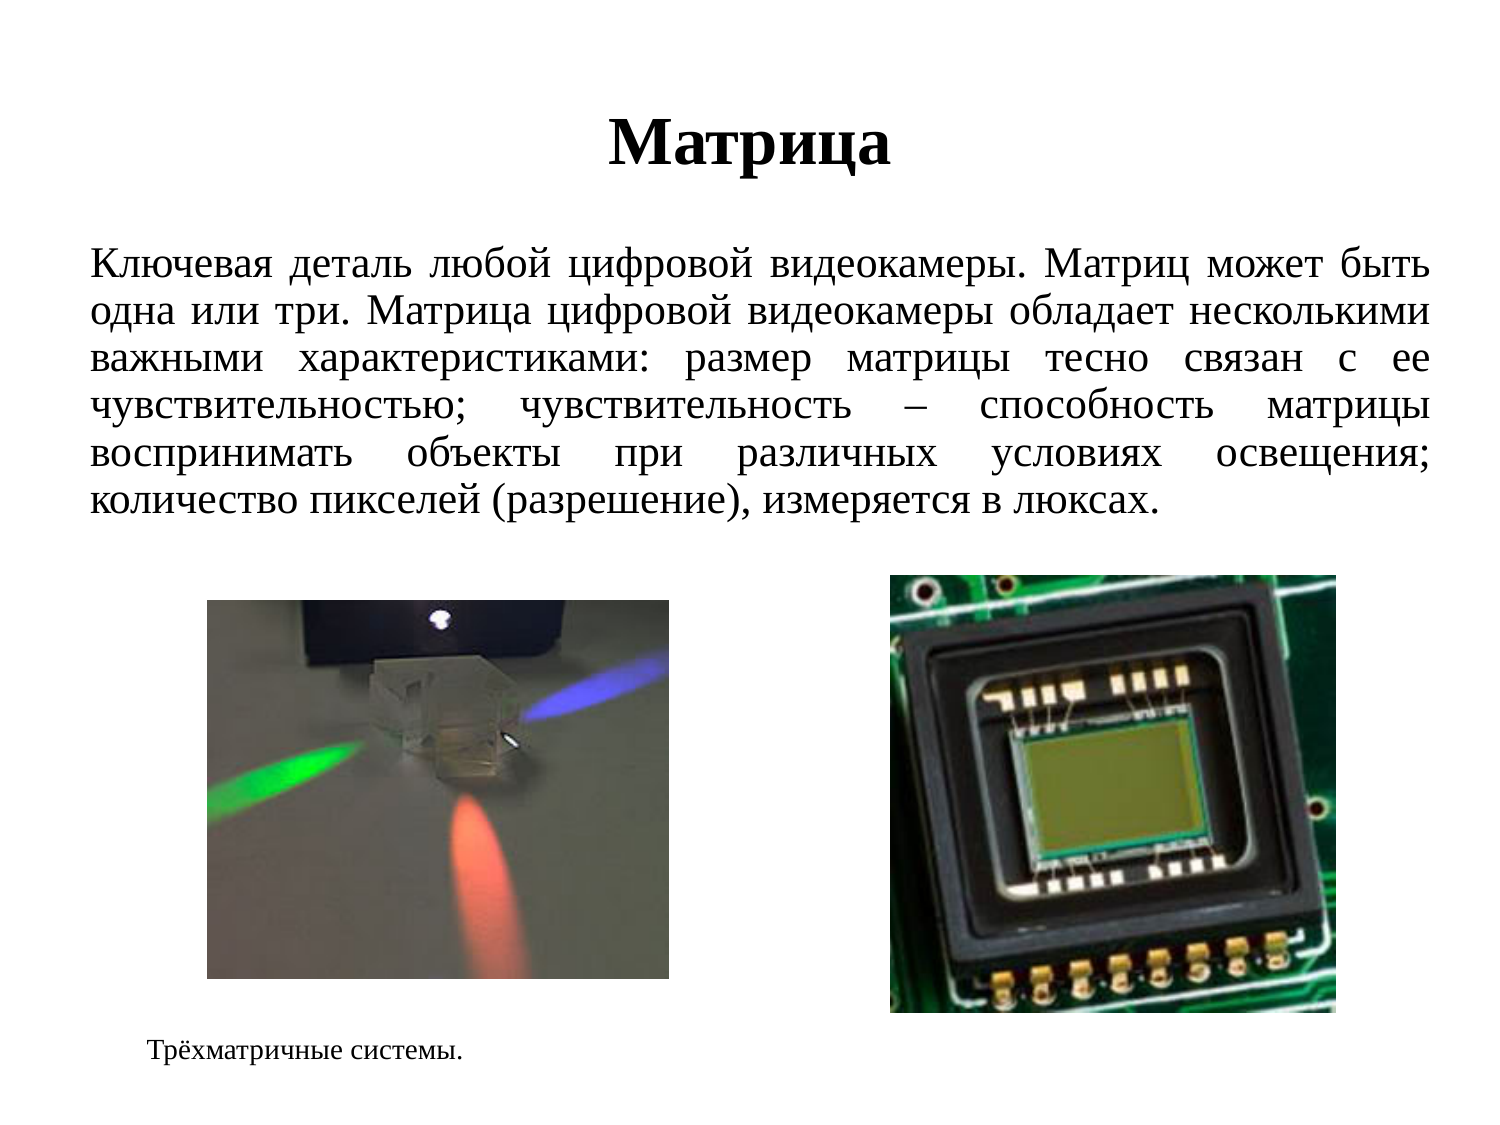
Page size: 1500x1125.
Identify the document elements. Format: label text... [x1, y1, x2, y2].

list Ключевая деталь любой цифровой видеокамеры. Матриц может быть одна или три. Матрица цифровой видеокамеры обладает несколькими важными характеристиками: размер матрицы тесно связан с ее чувствительностью; чувствительность – способность матрицы воспринимать объекты при различных условиях освещения; количество пикселей (разрешение), измеряется в люксах. [75, 231, 1447, 610]
picture [890, 575, 1336, 1013]
title Матрица [75, 78, 1425, 188]
text_box Трёхматричные системы. [131, 1023, 479, 1073]
picture [207, 600, 669, 979]
